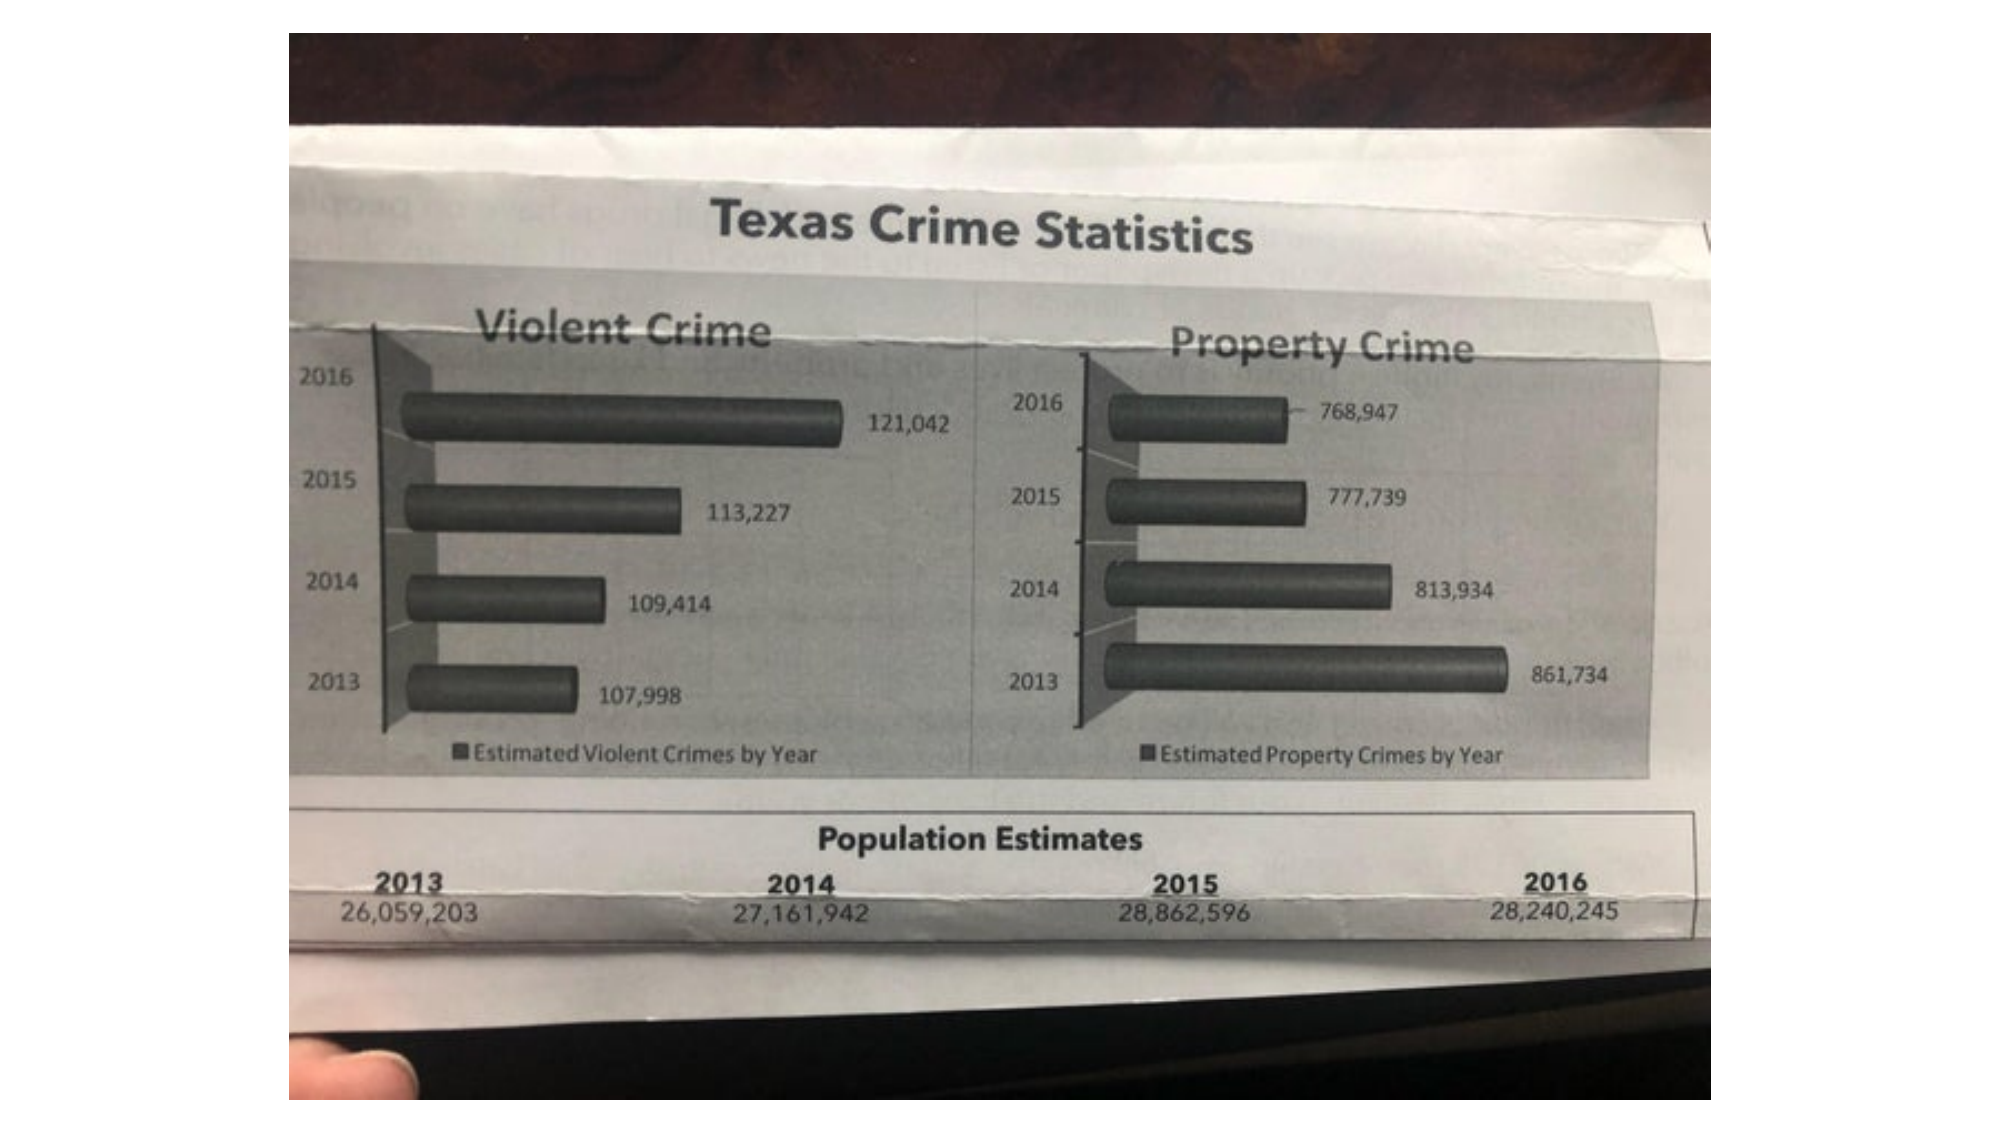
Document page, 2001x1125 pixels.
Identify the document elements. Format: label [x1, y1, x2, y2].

list [289, 33, 1711, 1100]
